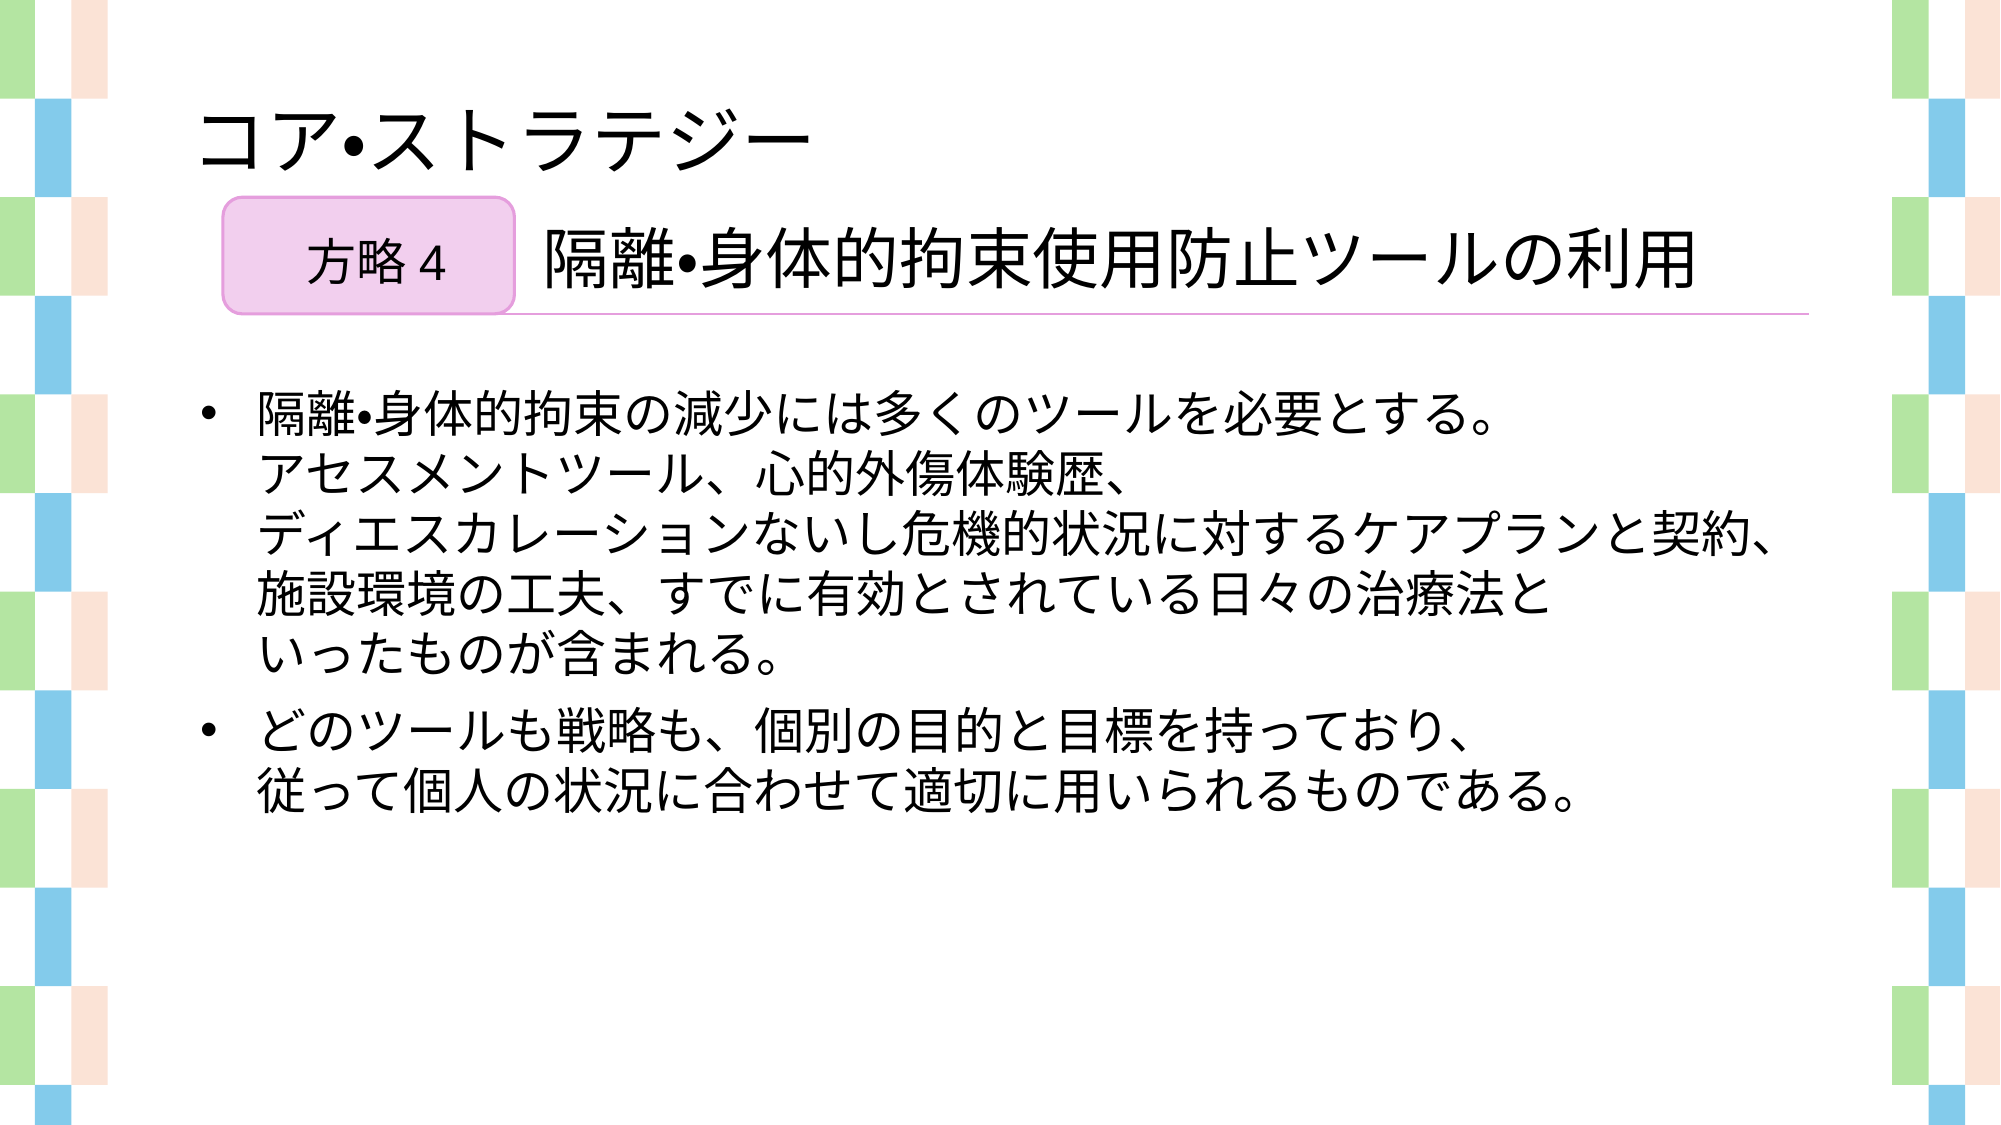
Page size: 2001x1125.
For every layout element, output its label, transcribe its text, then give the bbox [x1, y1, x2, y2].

text_box 方略4 [292, 223, 515, 299]
text_box 隔離・身体的拘束使用防止ツールの利用 [528, 209, 1891, 305]
text_box コア・ストラテジー [176, 85, 1891, 191]
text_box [1891, 0, 2000, 1125]
text_box [221, 195, 516, 316]
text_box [0, 0, 109, 1125]
text_box 隔離・身体的拘束の減少には多くのツールを必要とする。 アセスメントツール、心的外傷体験歴、 ディエスカレーションないし危機的状況に対するケアプランと契約、 施設環境の工夫、すでに有効とされている日々の治療法と いったものが含まれる。 どのツールも戦略も、個別の目的と目標を持っており、 従って個人の状況に合わせて適切に用いられるものである。 [185, 375, 1856, 904]
